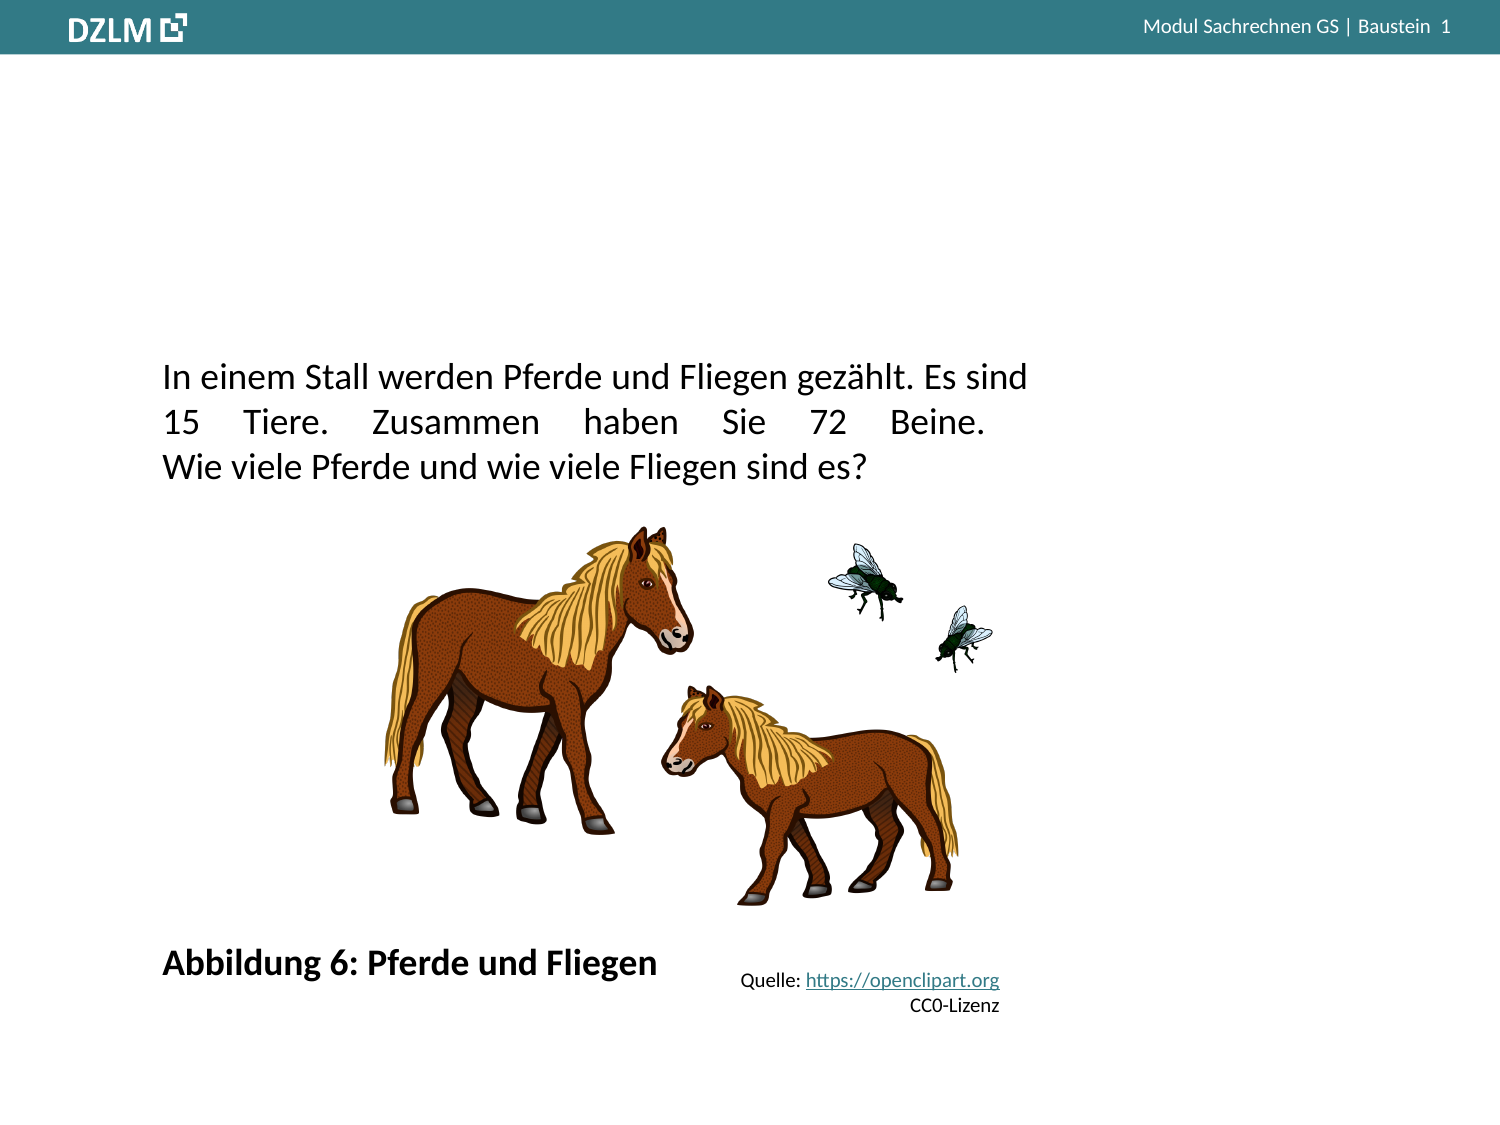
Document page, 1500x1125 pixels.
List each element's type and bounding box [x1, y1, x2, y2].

text_box [147, 344, 1045, 1025]
